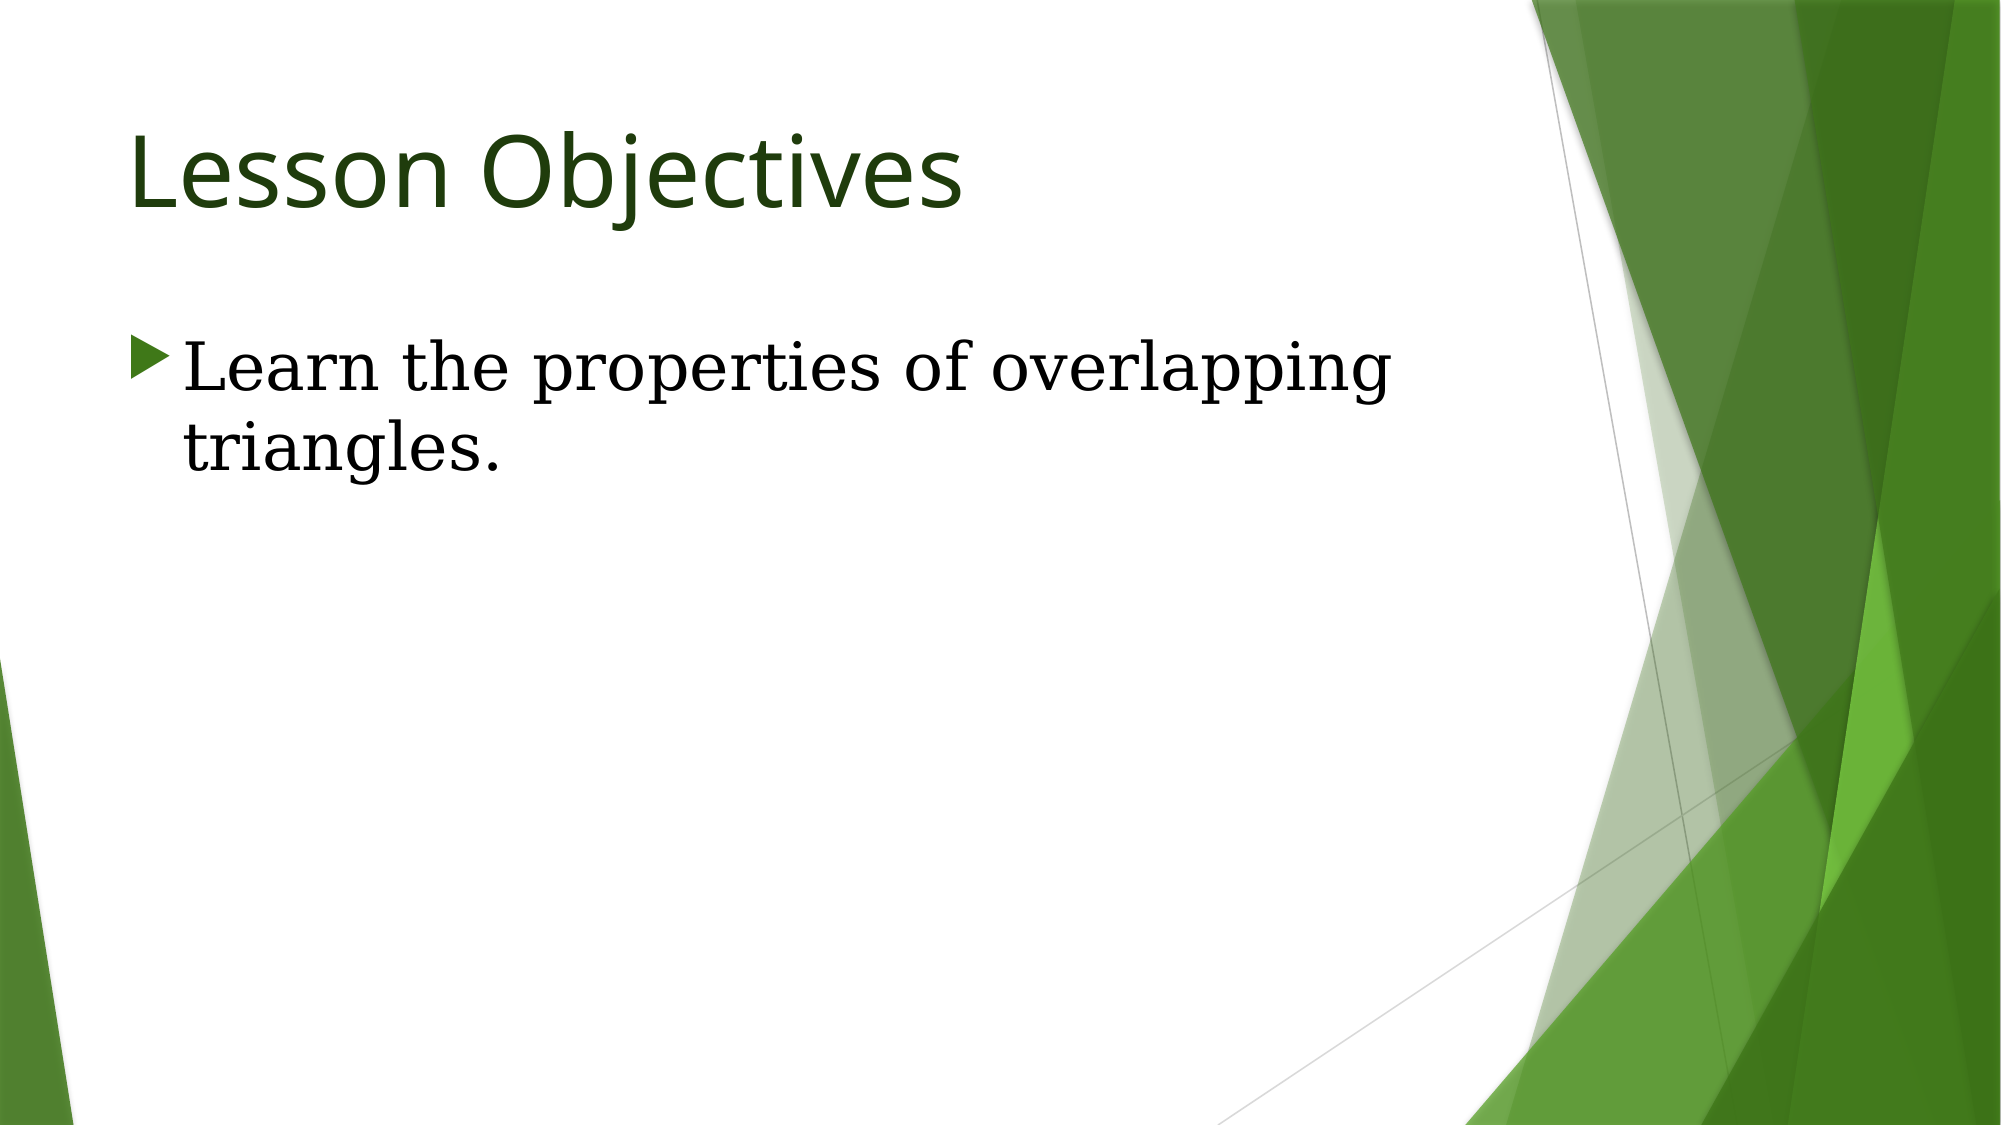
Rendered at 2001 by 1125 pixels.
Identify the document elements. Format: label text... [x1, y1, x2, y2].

list Learn the properties of overlapping triangles. [111, 316, 1672, 792]
title Lesson Objectives [111, 99, 1522, 316]
